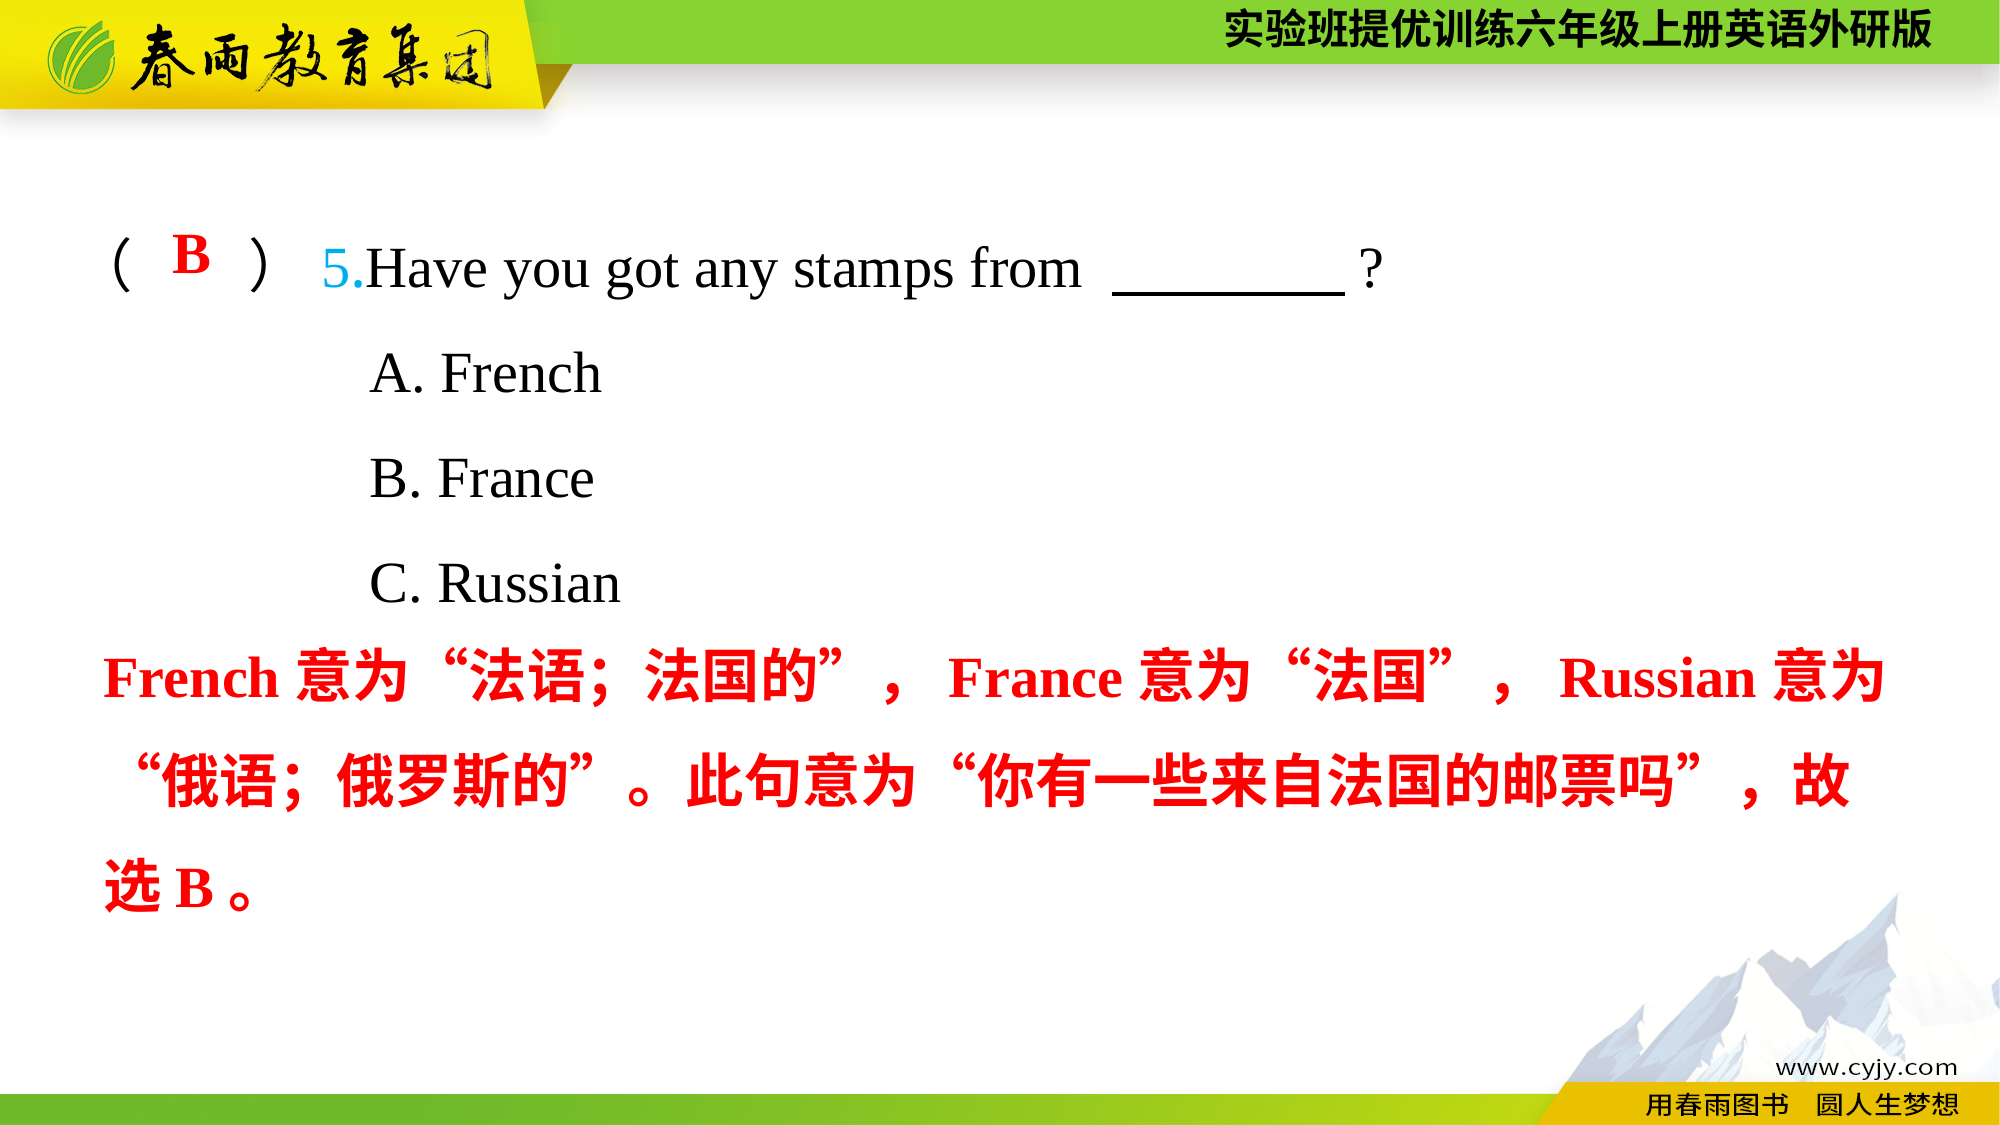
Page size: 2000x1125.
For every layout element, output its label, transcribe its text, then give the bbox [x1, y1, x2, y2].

list （ ）5.Have you got any stamps from ? A. French B. France C. Russian [59, 187, 1944, 614]
text_box French意为“法语；法国的”，France意为“法国”，Russian意为“俄语；俄罗斯的”。此句意为“你有一些来自法国的邮票吗”，故 选B。 [88, 596, 1944, 927]
text_box B [157, 208, 226, 293]
picture [0, 0, 2000, 1125]
